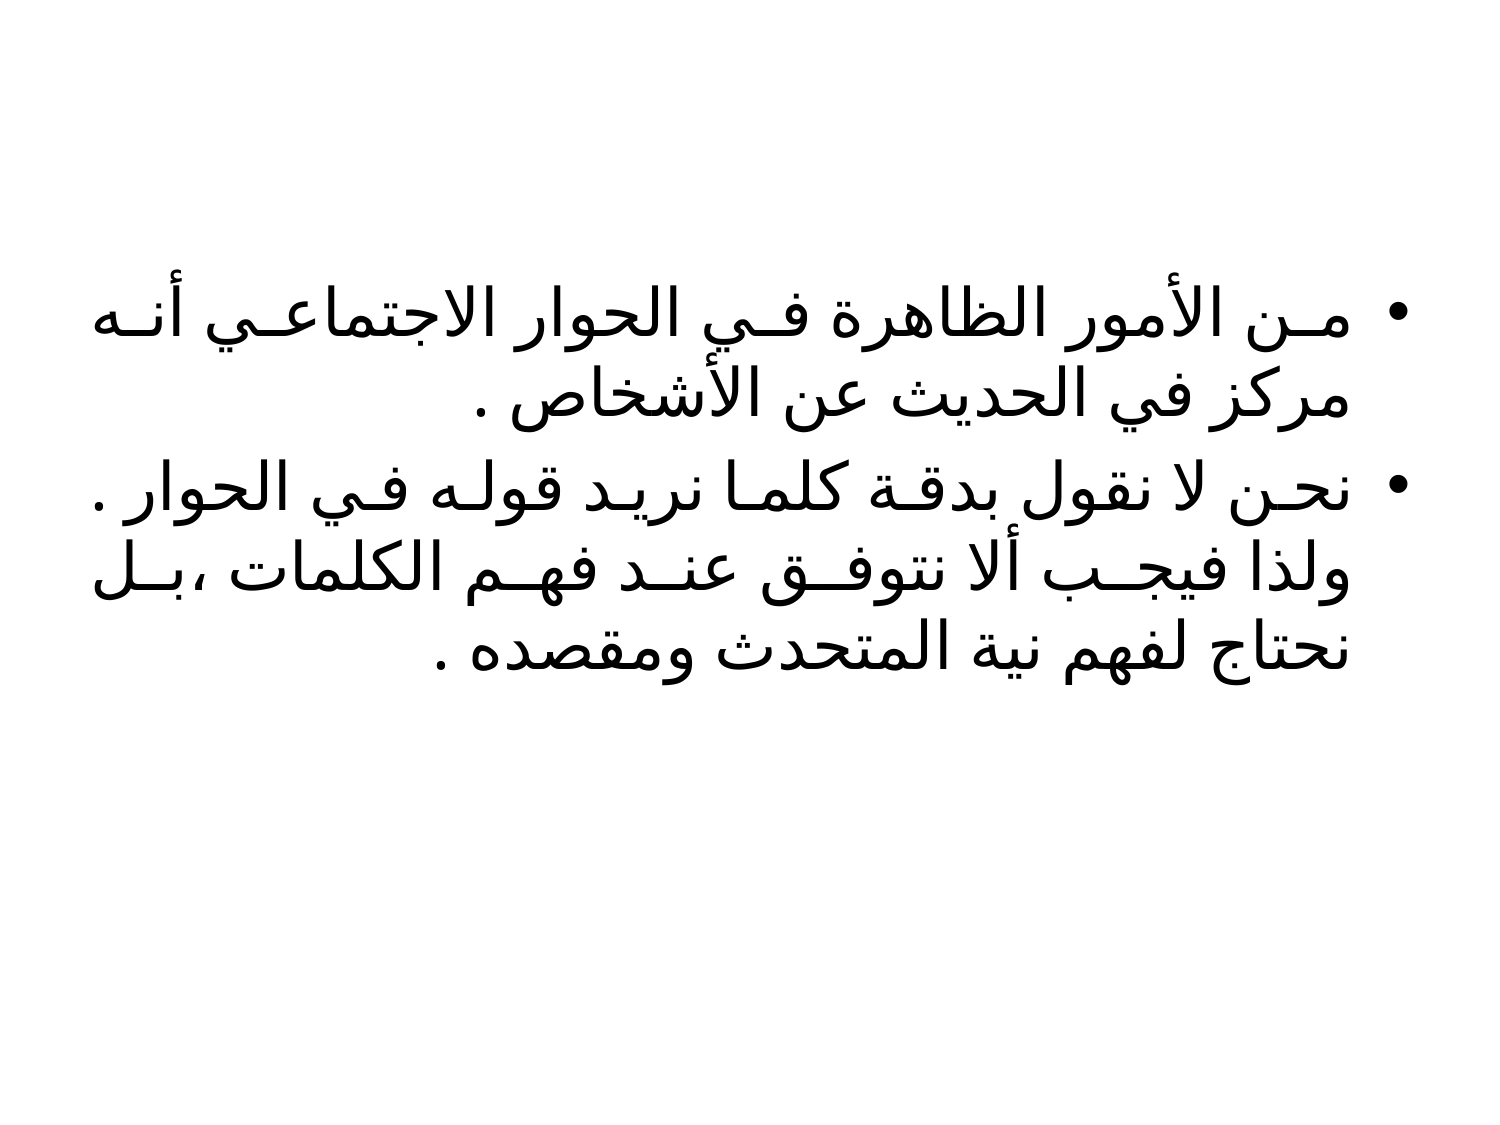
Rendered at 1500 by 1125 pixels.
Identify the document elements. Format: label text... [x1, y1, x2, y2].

list من الأمور الظاهرة في الحوار الاجتماعي أنه مركز في الحديث عن الأشخاص . نحن لا نقول بدقة كلما نريد قوله في الحوار . ولذا فيجب ألا نتوفق عند فهم الكلمات ،بل نحتاج لفهم نية المتحدث ومقصده . [75, 262, 1425, 1005]
